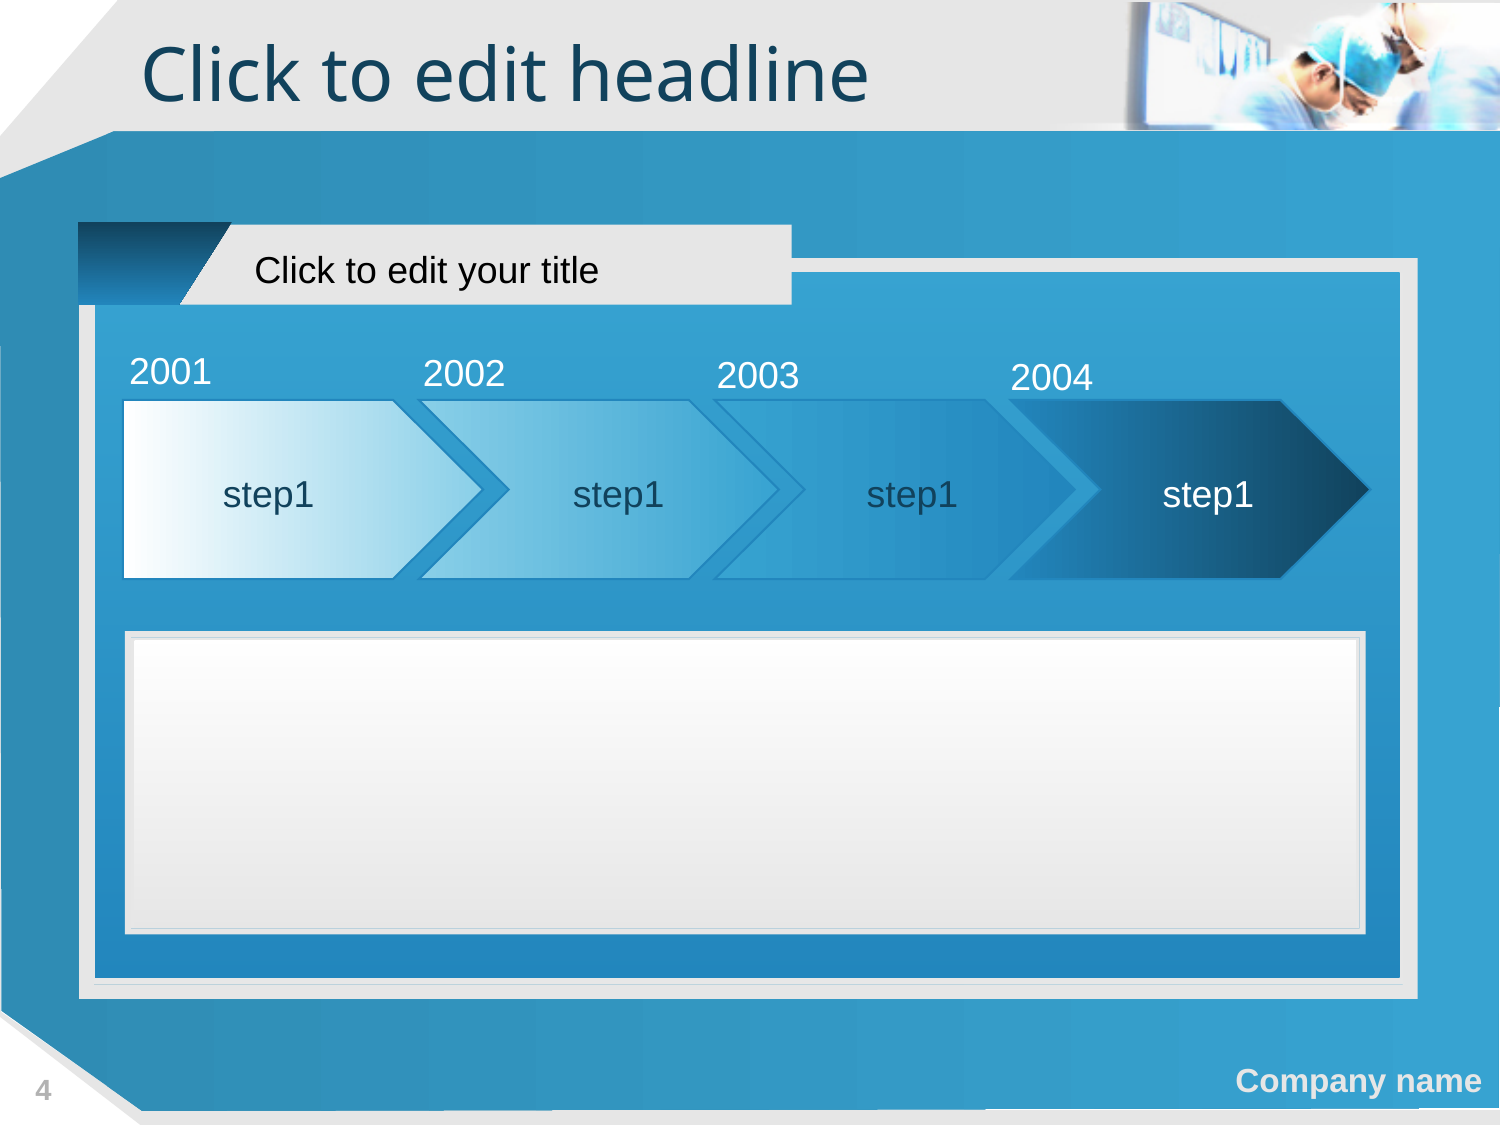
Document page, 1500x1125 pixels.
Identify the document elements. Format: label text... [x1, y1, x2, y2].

text_box [714, 399, 1075, 580]
slide_number 4 [0, 1063, 67, 1125]
text_box 2003 [701, 343, 815, 404]
text_box step1 [558, 462, 680, 522]
text_box step1 [1147, 462, 1269, 522]
text_box step1 [851, 462, 974, 522]
text_box [124, 631, 1366, 935]
text_box [122, 399, 484, 580]
text_box [79, 258, 1418, 999]
text_box [134, 640, 1356, 928]
text_box 2004 [995, 345, 1109, 406]
text_box [418, 399, 779, 580]
text_box [95, 272, 1400, 978]
text_box 2002 [408, 341, 521, 402]
picture [117, 0, 1500, 131]
title Click to edit headline [124, 7, 1474, 135]
text_box 2001 [114, 339, 228, 399]
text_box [77, 221, 792, 306]
text_box step1 [208, 462, 330, 522]
text_box [1010, 399, 1371, 580]
